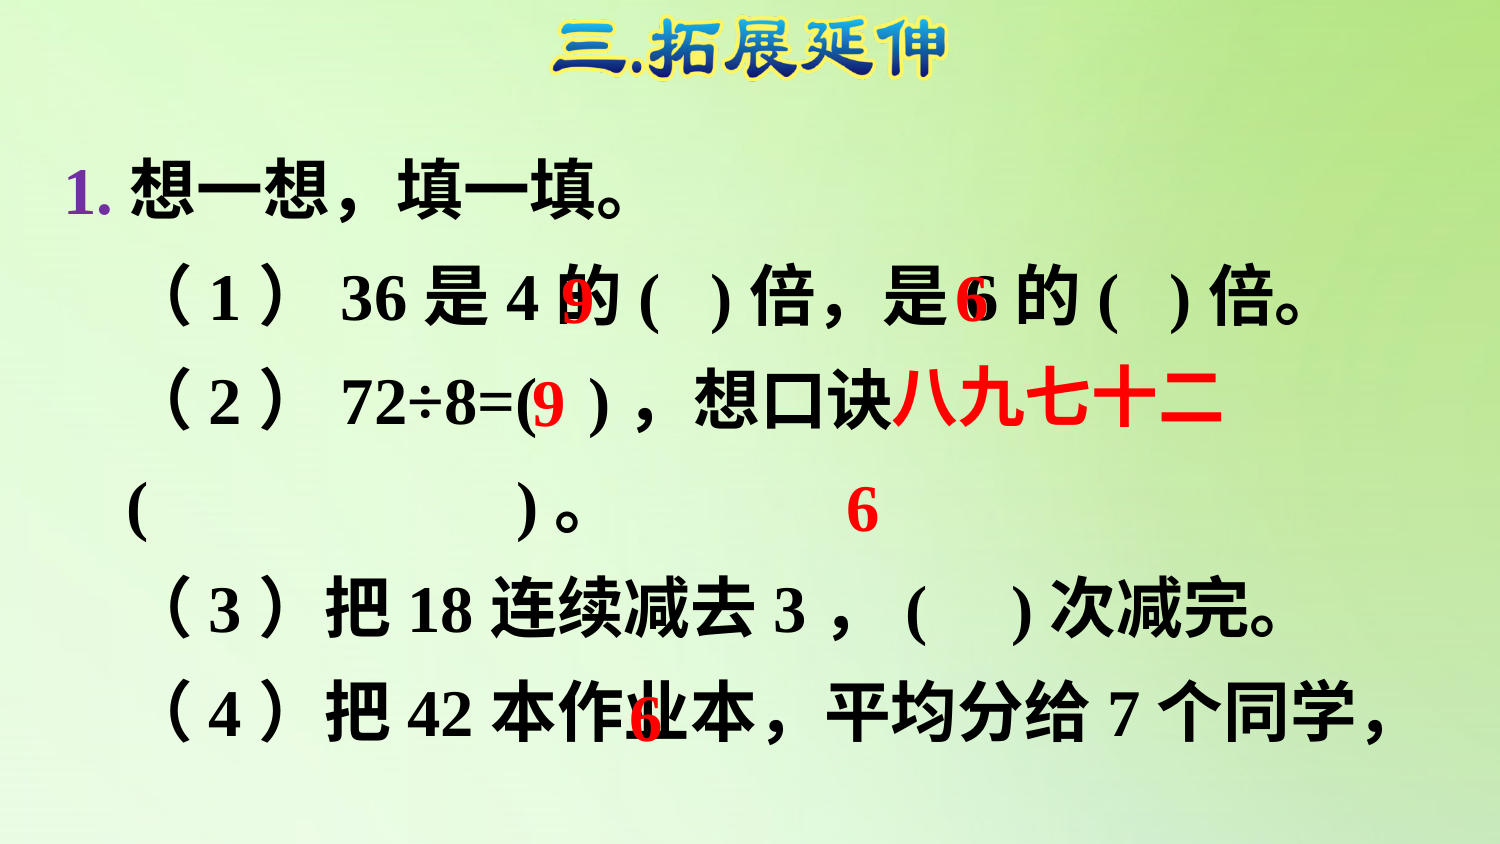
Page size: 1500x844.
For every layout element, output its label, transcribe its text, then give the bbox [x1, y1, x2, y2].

text_box 6 [940, 231, 1034, 342]
text_box 1.想一想，填一填。 [48, 124, 650, 235]
picture [0, 0, 1500, 844]
text_box 9 [546, 233, 640, 344]
text_box 9 [517, 336, 604, 448]
text_box （1）36是4的( )倍，是6的( )倍。 （2）72÷8=( )，想口诀( )。 （3）把18连续减去3，( )次减完。 （4）把42本作业本，平均分给7个同学， 每人分得( )本。 [111, 222, 1400, 844]
text_box 6 [614, 651, 699, 762]
text_box 八九七十二 [876, 347, 1294, 442]
text_box 6 [832, 441, 950, 552]
